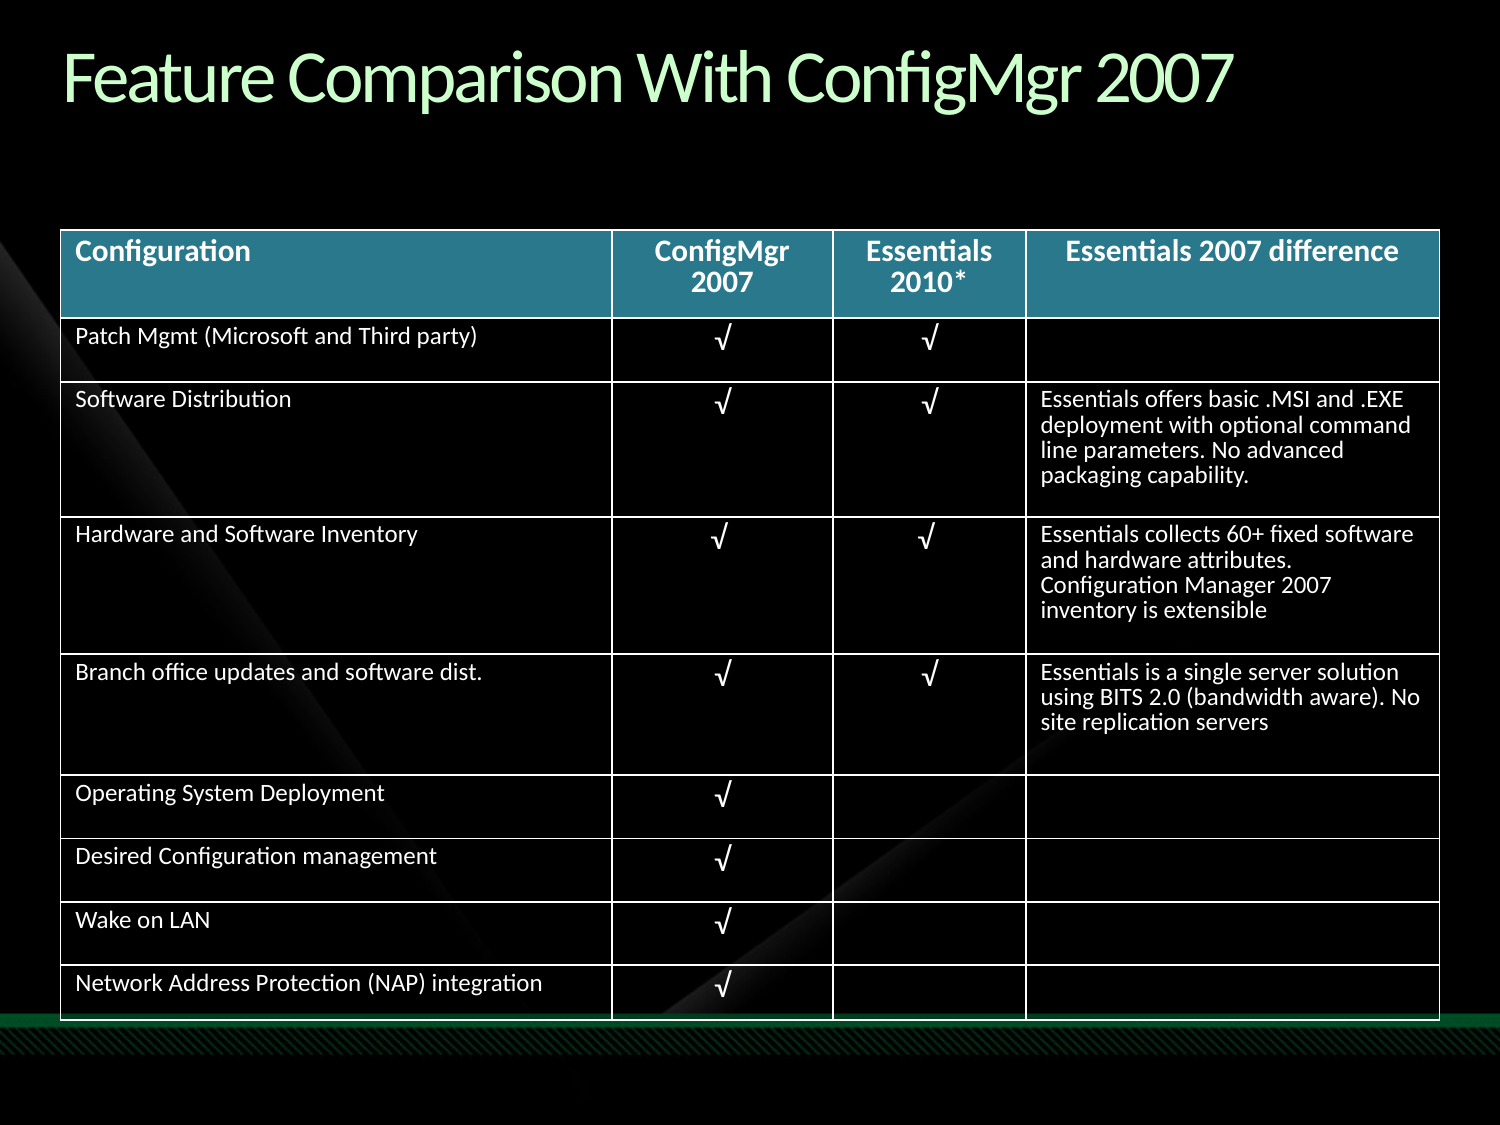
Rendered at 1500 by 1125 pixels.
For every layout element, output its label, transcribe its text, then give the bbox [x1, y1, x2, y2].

table_cell [834, 776, 1025, 838]
table_cell Hardware and Software Inventory [61, 518, 611, 653]
table_cell √ [613, 839, 832, 901]
table_cell √ [834, 655, 1025, 774]
picture [0, 0, 1500, 1125]
table_cell [1027, 839, 1439, 901]
table_header Configuration [61, 231, 611, 317]
table_cell Essentials collects 60+ fixed software and hardware attributes. Configuration Manager 2007 inventory is extensible [1027, 518, 1439, 653]
table_cell [834, 966, 1025, 1019]
table_header Essentials 2007 difference [1027, 231, 1439, 317]
table_cell [834, 903, 1025, 964]
table_cell Network Address Protection (NAP) integration [61, 966, 611, 1019]
table_cell [834, 839, 1025, 901]
table_cell √ [834, 319, 1025, 381]
table_cell √ [613, 903, 832, 964]
title Feature Comparison With ConfigMgr 2007 [62, 37, 1438, 120]
table_cell √ [613, 776, 832, 838]
table_cell √ [613, 319, 832, 381]
table_cell [1027, 966, 1439, 1019]
table_cell Essentials is a single server solution using BITS 2.0 (bandwidth aware). No site replication servers [1027, 655, 1439, 774]
table_header ConfigMgr 2007 [613, 231, 832, 317]
table_cell [1027, 903, 1439, 964]
table_cell Wake on LAN [61, 903, 611, 964]
table_cell √ [613, 655, 832, 774]
table_cell [1027, 319, 1439, 381]
table_cell √ [834, 518, 1025, 653]
table_cell Software Distribution [61, 383, 611, 516]
table_cell √ [613, 518, 832, 653]
table_cell √ [834, 383, 1025, 516]
table_cell Desired Configuration management [61, 839, 611, 901]
table_cell √ [613, 383, 832, 516]
table_cell [1027, 776, 1439, 838]
table_cell Branch office updates and software dist. [61, 655, 611, 774]
table_cell Patch Mgmt (Microsoft and Third party) [61, 319, 611, 381]
table_cell Operating System Deployment [61, 776, 611, 838]
table_header Essentials 2010* [834, 231, 1025, 317]
table_cell Essentials offers basic .MSI and .EXE deployment with optional command line parameters. No advanced packaging capability. [1027, 383, 1439, 516]
table_cell √ [613, 966, 832, 1019]
